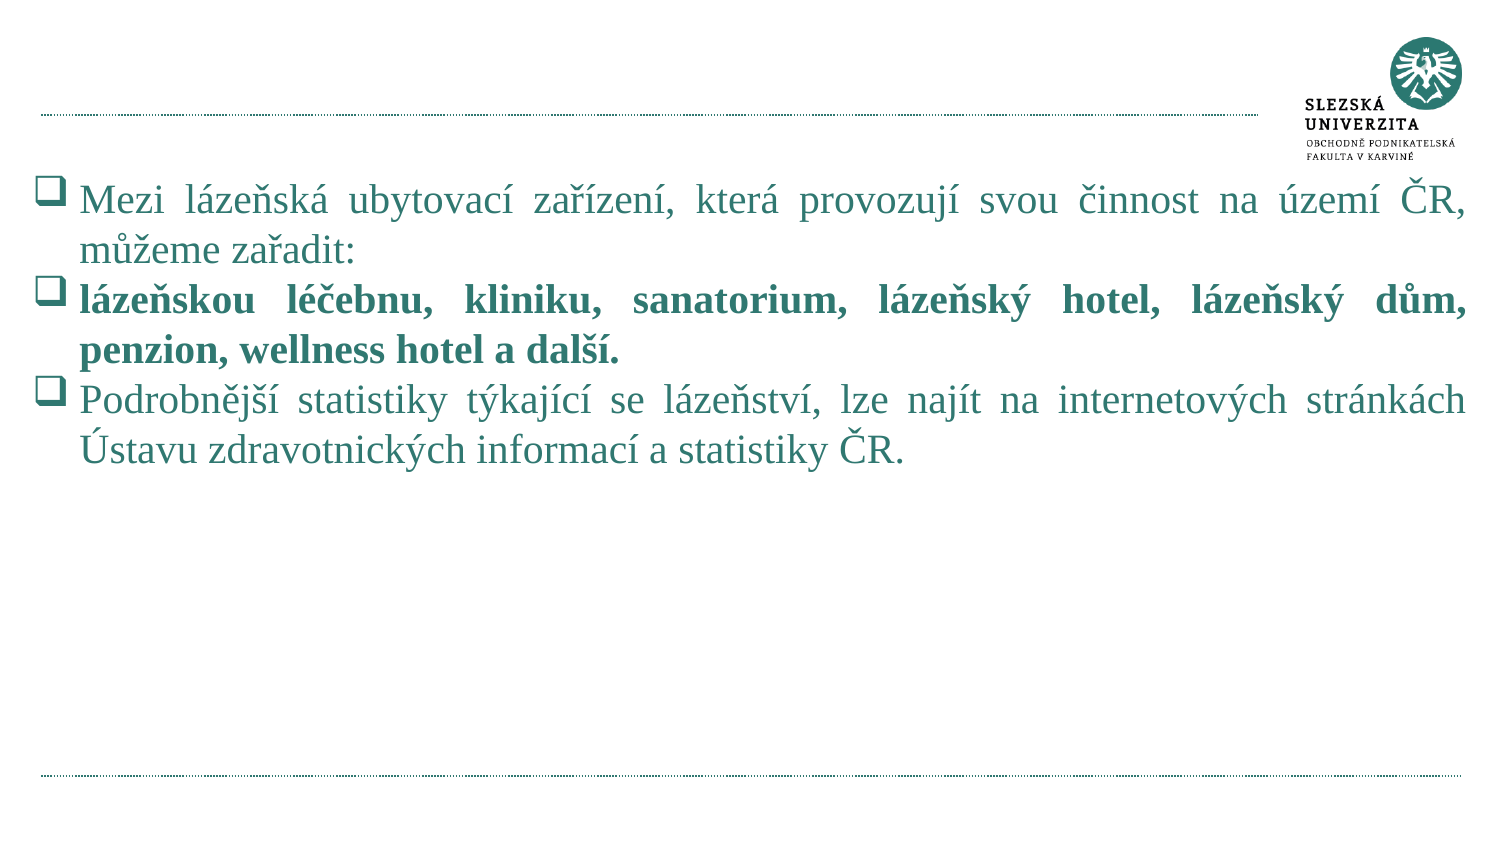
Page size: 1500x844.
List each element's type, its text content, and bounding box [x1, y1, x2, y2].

picture [1305, 37, 1462, 160]
text_box Mezi lázeňská ubytovací zařízení, která provozují svou činnost na území ČR, můžeme zařadit: lázeňskou léčebnu, kliniku, sanatorium, lázeňský hotel, lázeňský dům, penzion, wellness hotel a další. Podrobnější statistiky týkající se lázeňství, lze najít na internetových stránkách Ústavu zdravotnických informací a statistiky ČR. [17, 164, 1483, 480]
